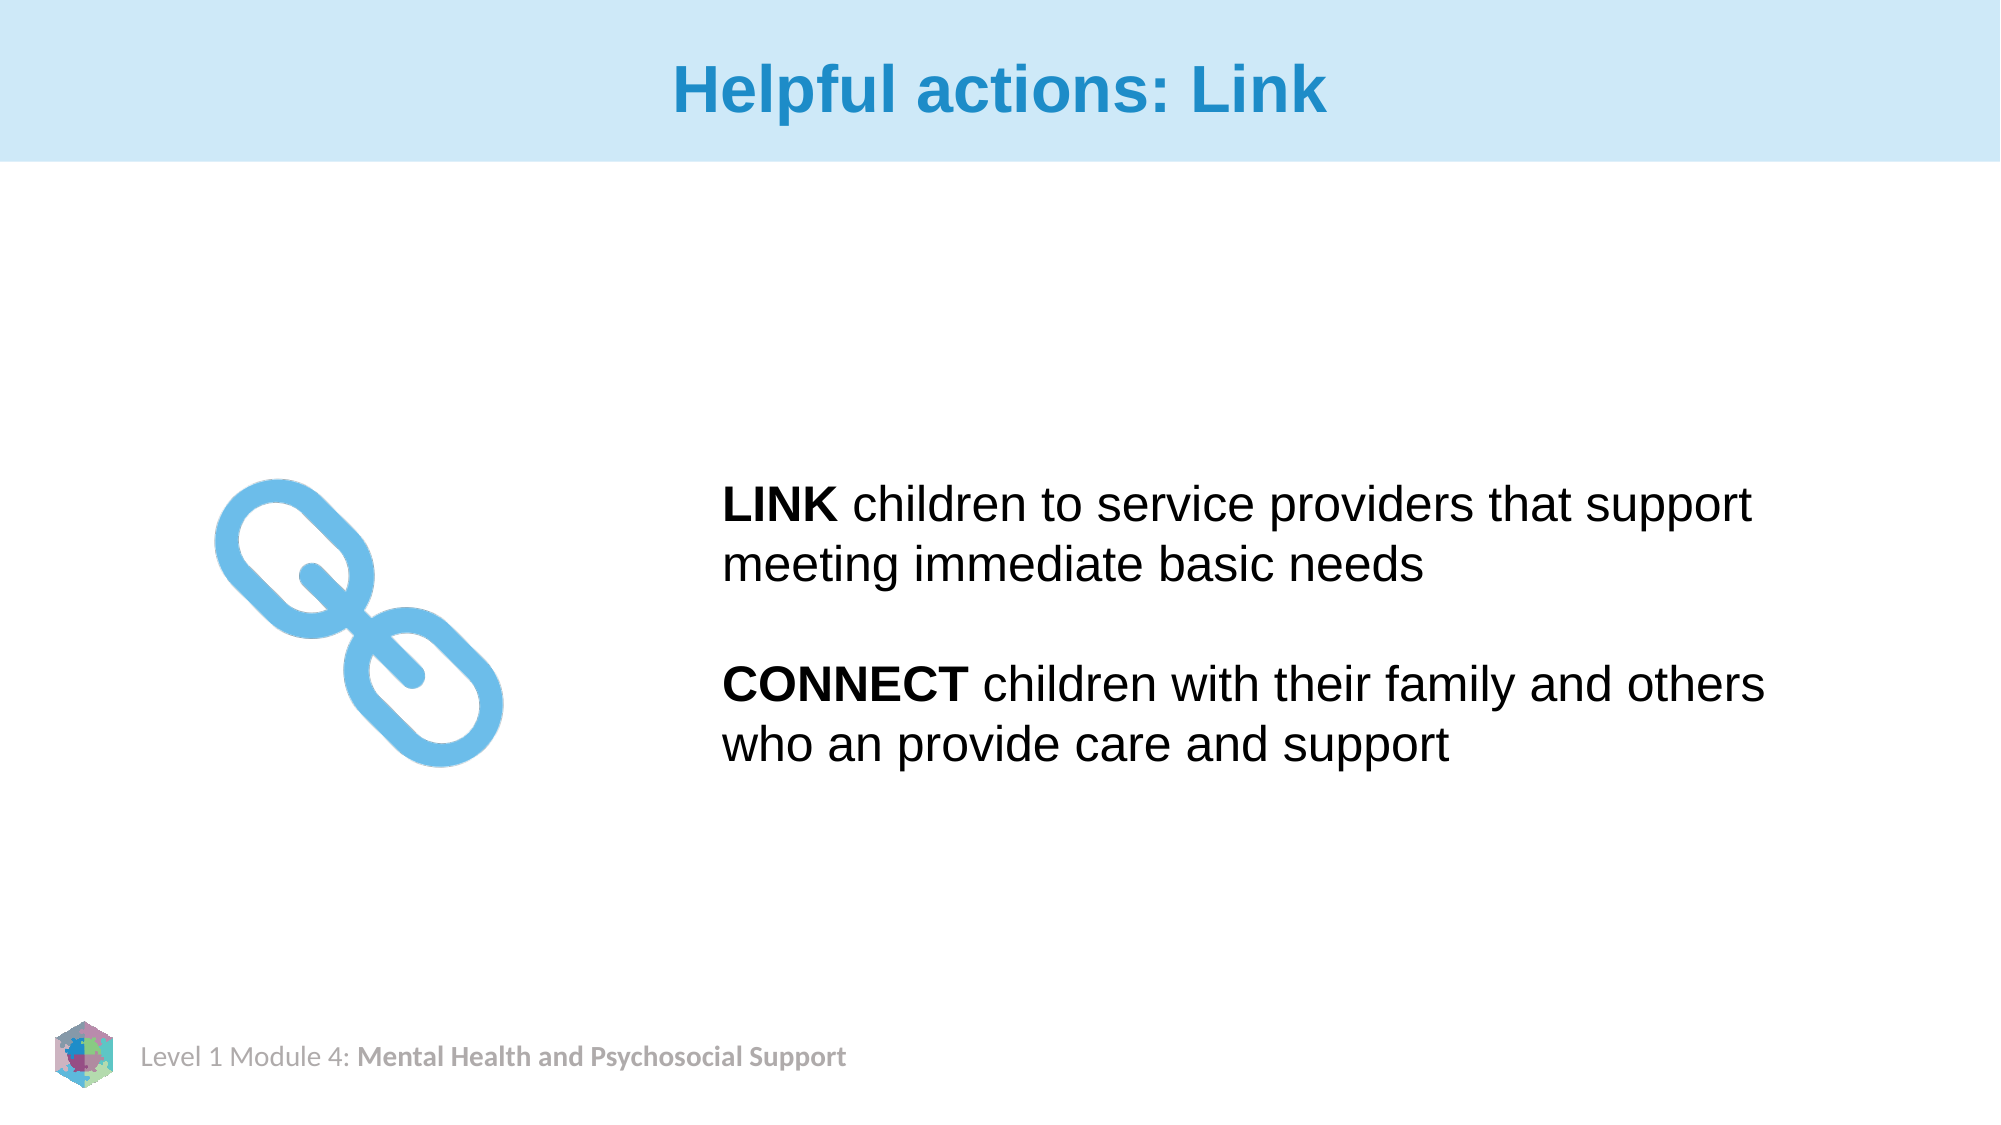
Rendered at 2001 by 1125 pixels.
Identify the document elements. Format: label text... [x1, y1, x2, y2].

text_box LINK children to service providers that support meeting immediate basic needs CONNECT children with their family and others who an provide care and support [707, 463, 1819, 779]
title Helpful actions: Link [137, 19, 1863, 163]
picture [158, 422, 560, 824]
picture [55, 1021, 113, 1088]
